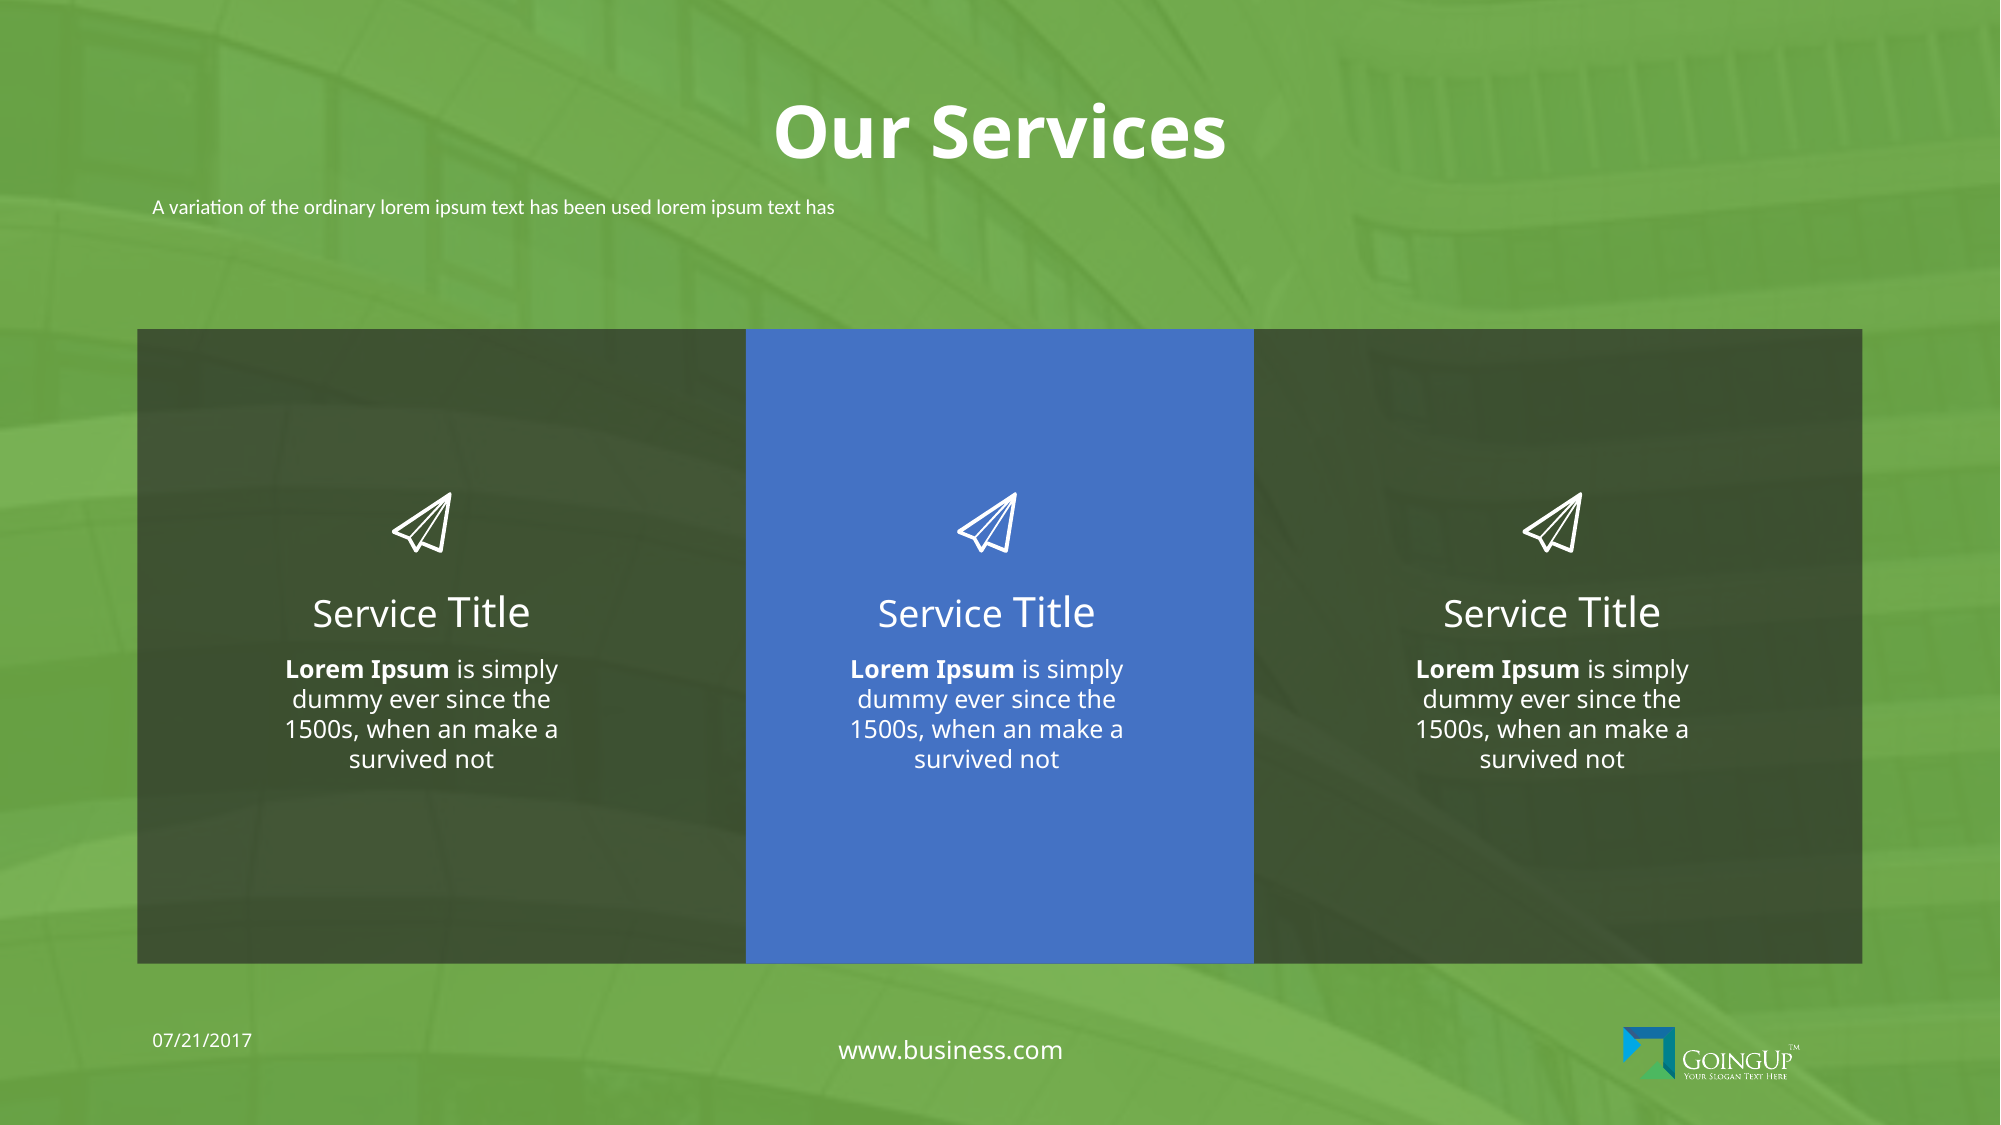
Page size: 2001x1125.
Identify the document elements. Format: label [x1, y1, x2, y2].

picture [0, 0, 2000, 1125]
text_box [1379, 492, 1726, 783]
text_box [137, 1026, 1801, 1080]
text_box [248, 492, 595, 783]
text_box [814, 492, 1160, 783]
